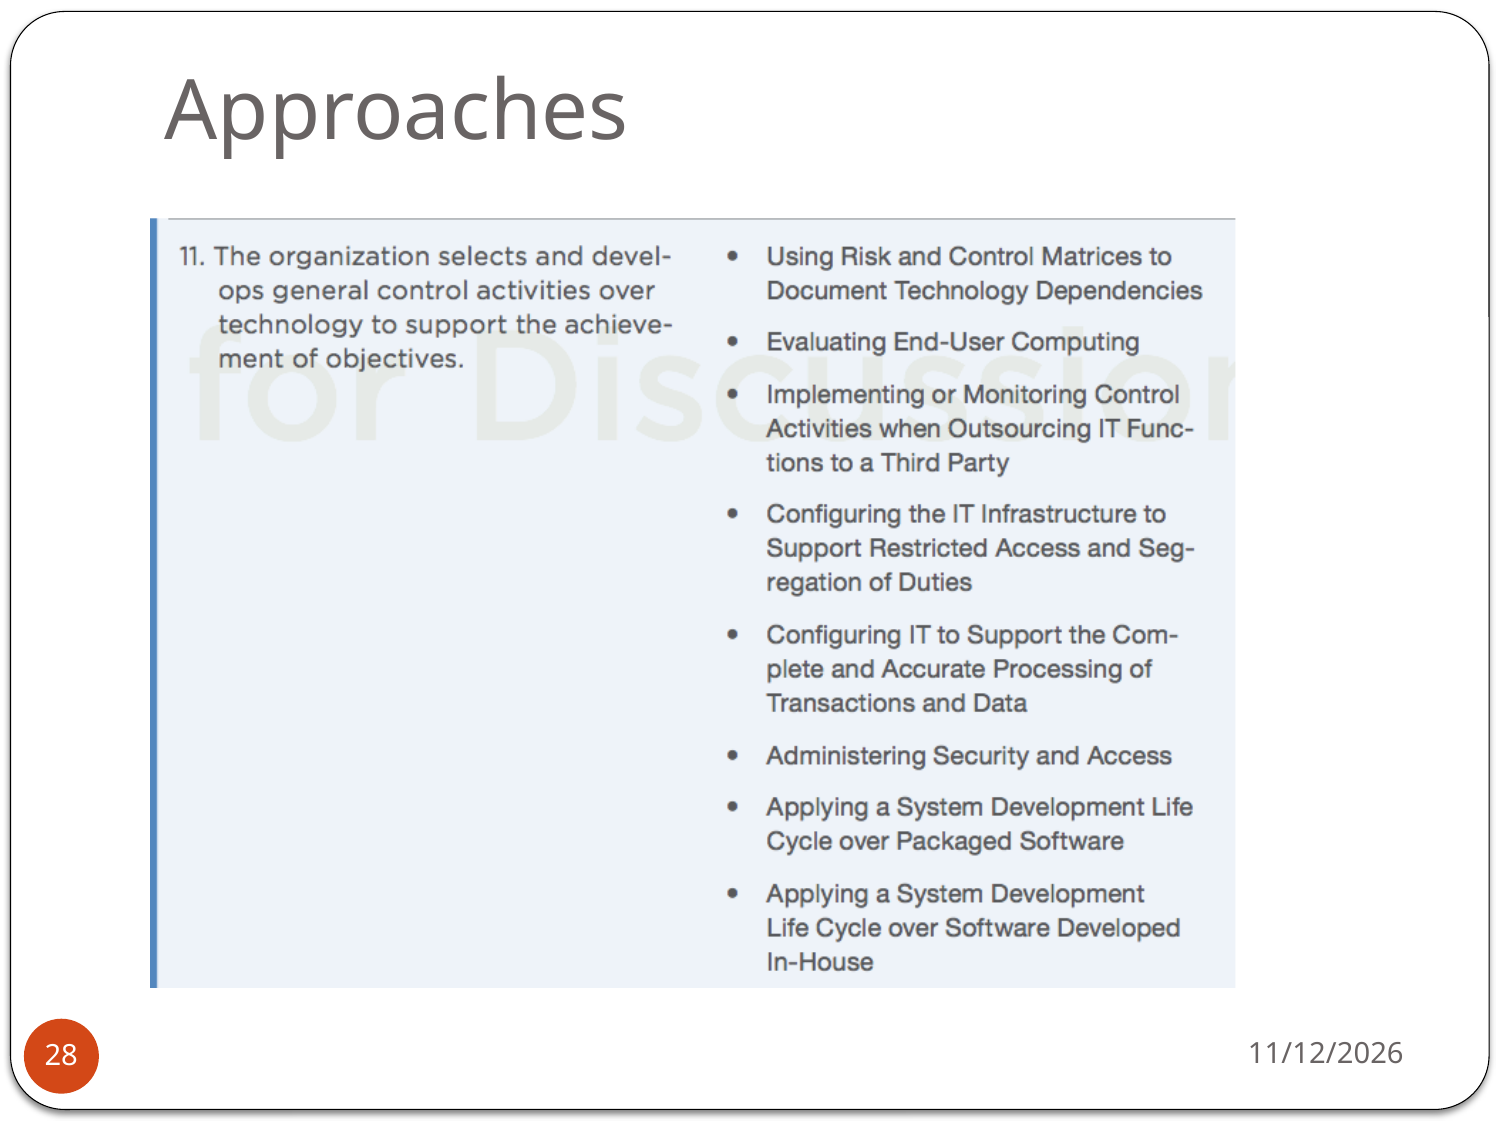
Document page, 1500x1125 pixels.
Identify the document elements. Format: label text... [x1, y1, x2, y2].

slide_number 28 [23, 1018, 99, 1094]
title Approaches [150, 45, 1425, 171]
picture [150, 217, 1237, 988]
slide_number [1012, 1015, 1419, 1094]
